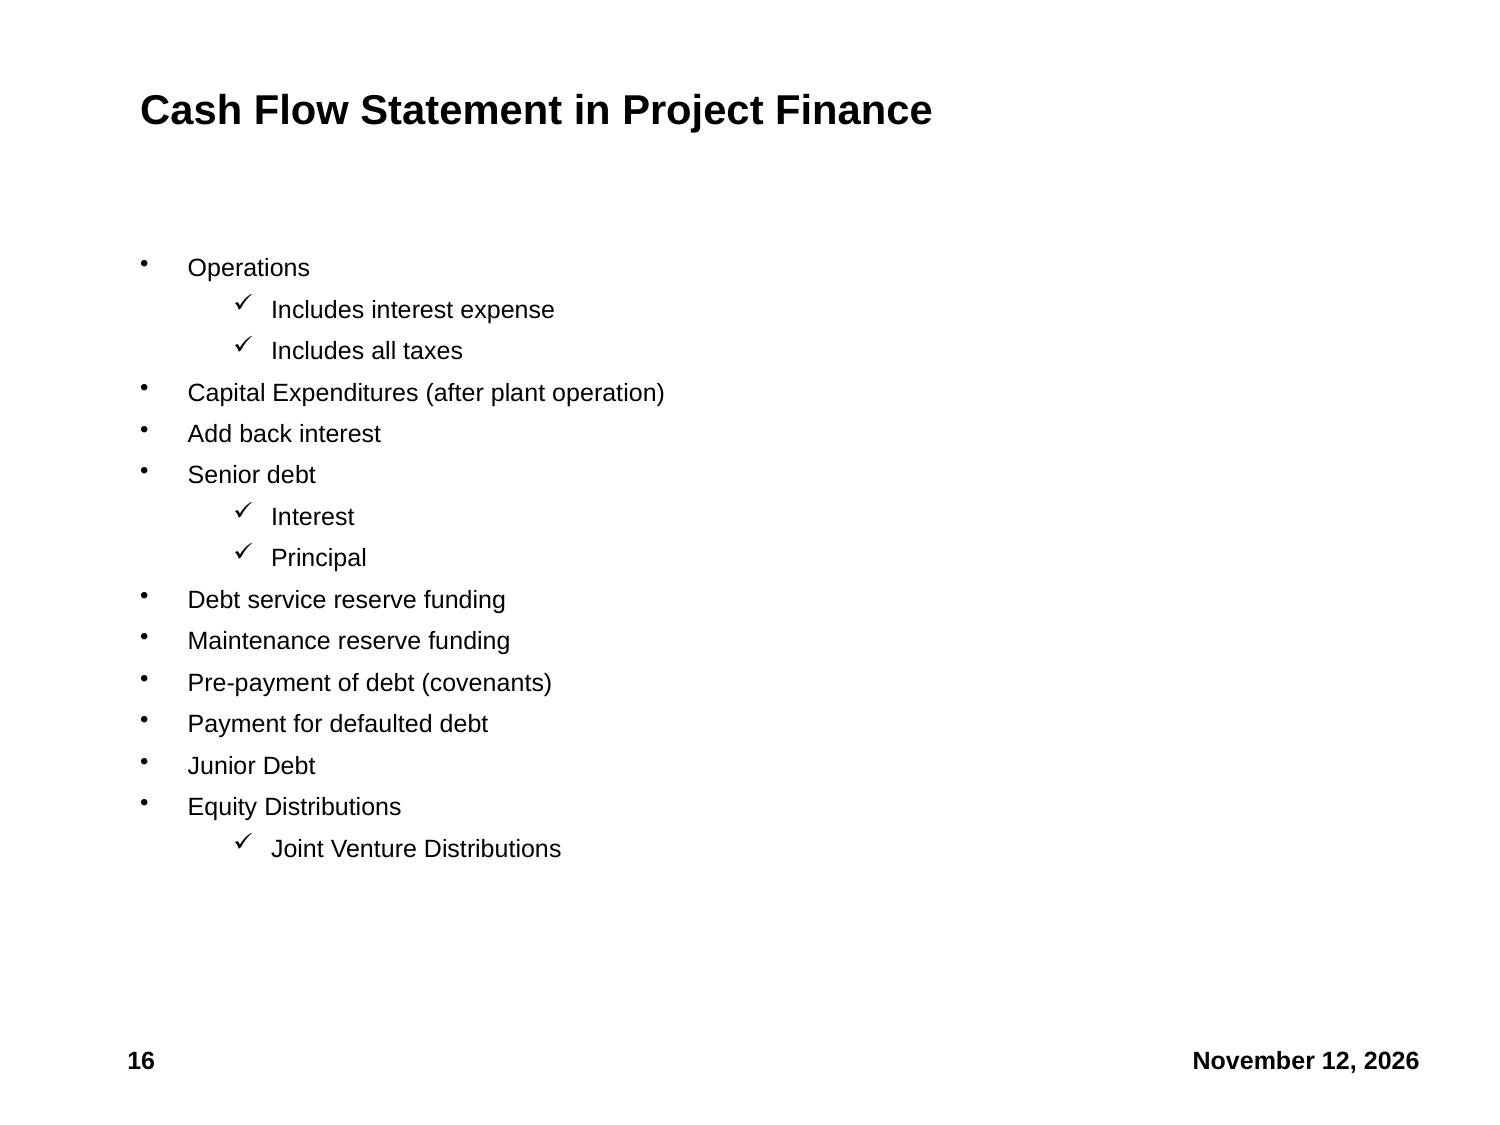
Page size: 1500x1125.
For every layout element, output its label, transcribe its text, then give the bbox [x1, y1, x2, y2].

title Cash Flow Statement in Project Finance [124, 74, 1376, 226]
list Operations Includes interest expense Includes all taxes Capital Expenditures (after plant operation) Add back interest Senior debt Interest Principal Debt service reserve funding Maintenance reserve funding Pre-payment of debt (covenants) Payment for defaulted debt Junior Debt Equity Distributions Joint Venture Distributions [124, 249, 1413, 1001]
